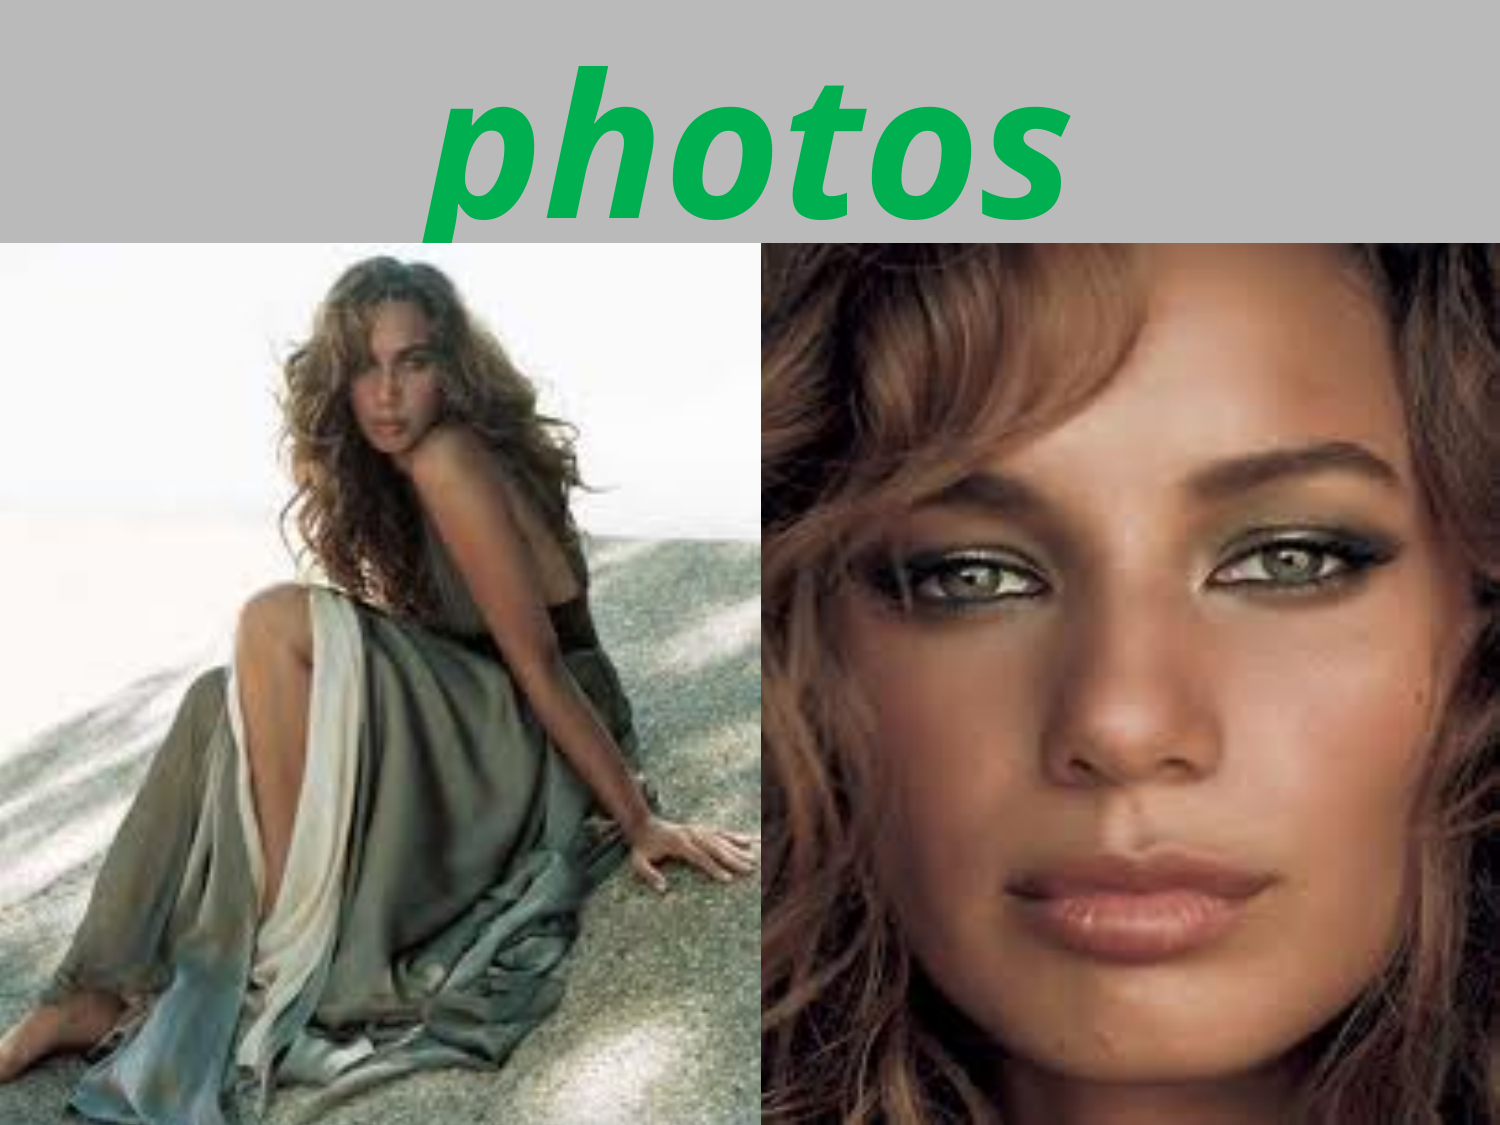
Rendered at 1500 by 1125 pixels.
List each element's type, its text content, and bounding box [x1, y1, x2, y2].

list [761, 243, 1500, 1125]
title photos [75, 45, 1425, 233]
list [0, 243, 760, 1125]
